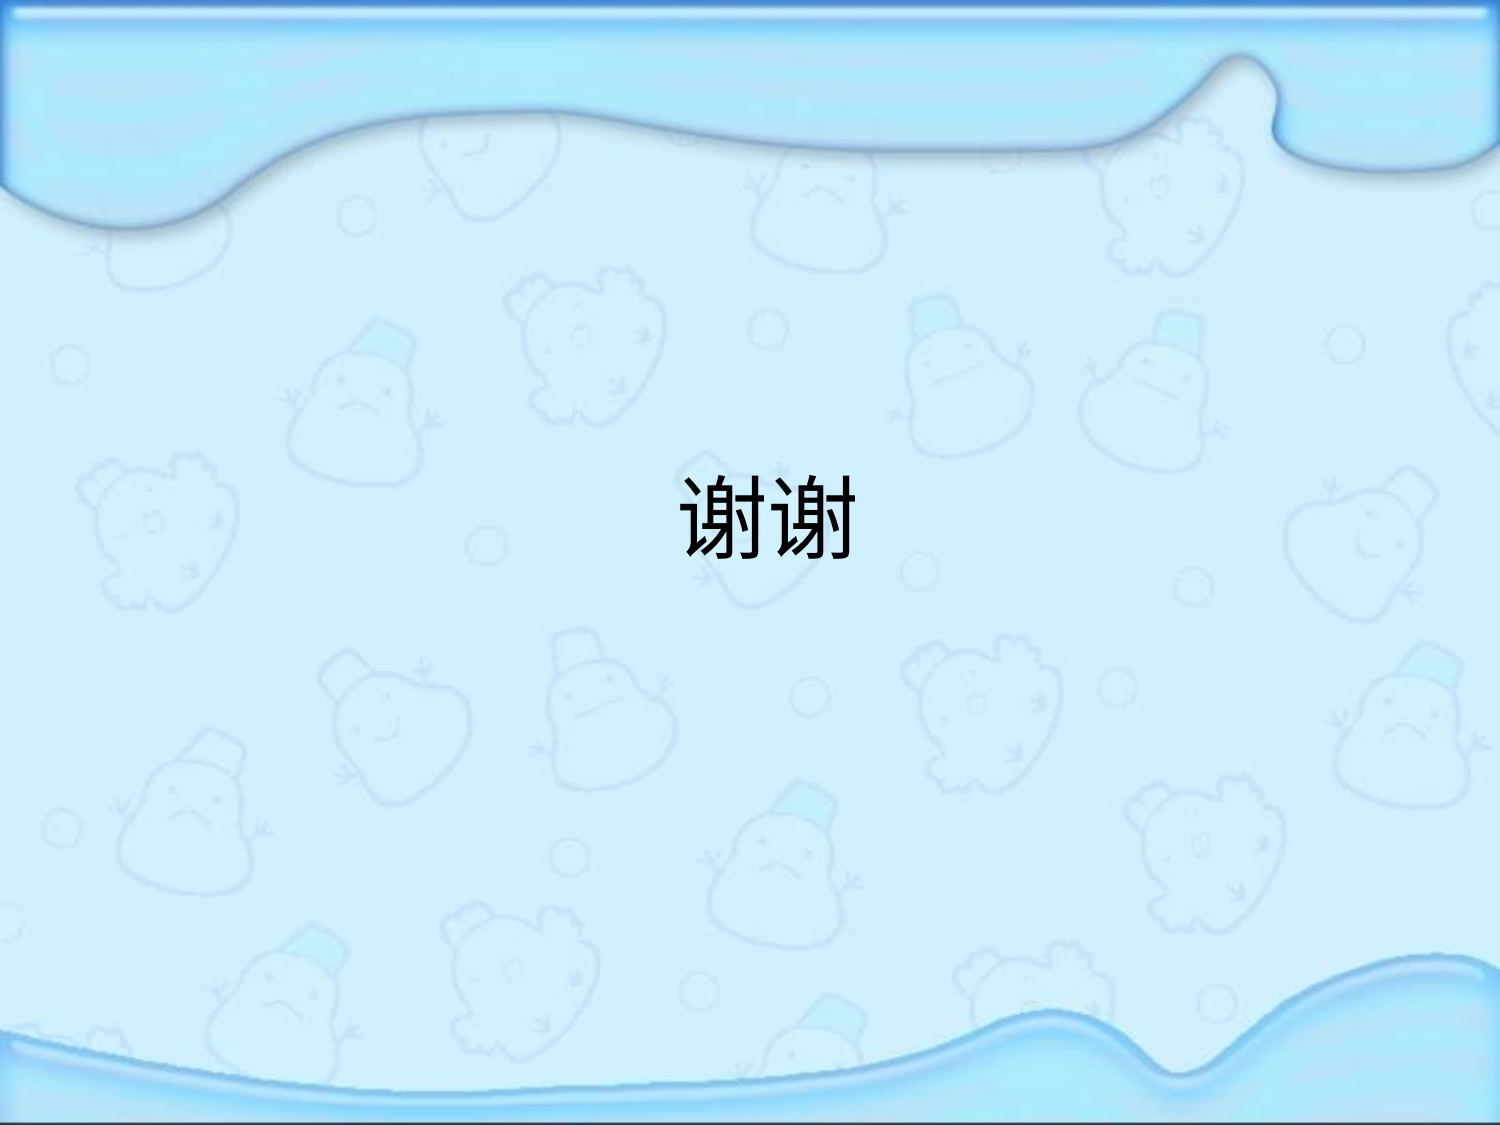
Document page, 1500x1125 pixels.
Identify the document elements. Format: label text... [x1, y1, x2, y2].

picture [0, 0, 1500, 1125]
title 谢谢 [92, 421, 1444, 610]
